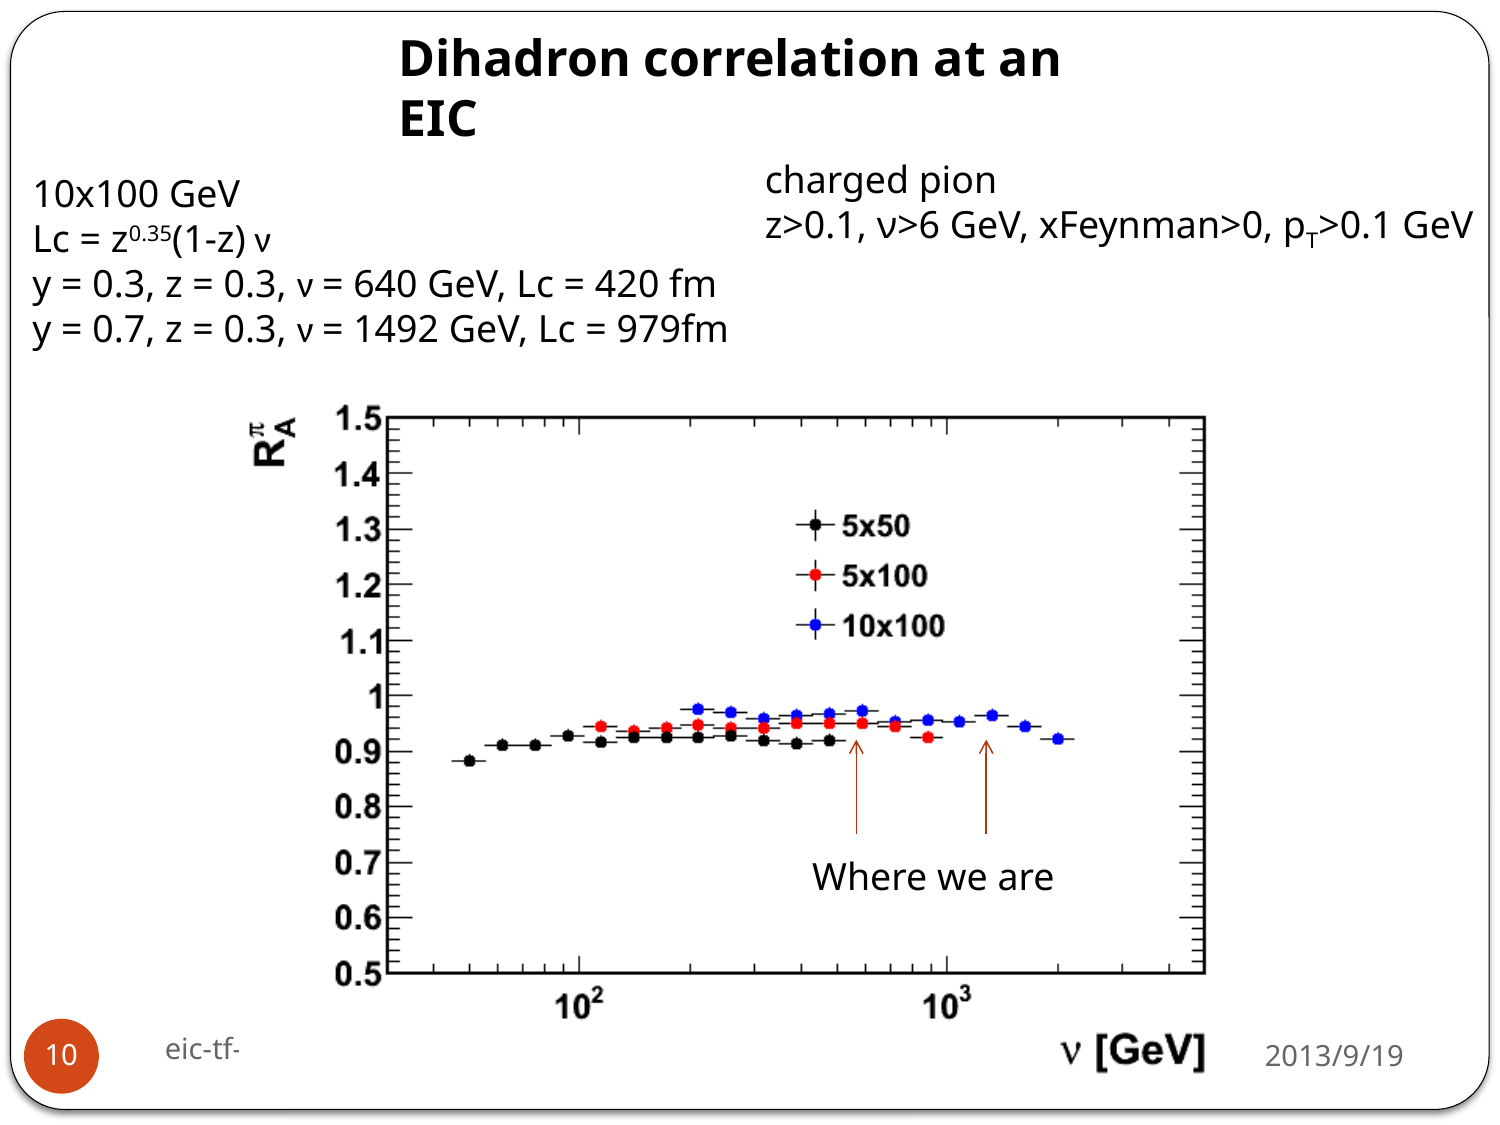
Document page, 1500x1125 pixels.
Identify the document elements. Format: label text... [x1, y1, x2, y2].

picture [239, 377, 1261, 1083]
text_box Dihadron correlation at an EIC [383, 19, 1117, 154]
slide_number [1012, 1015, 1419, 1094]
text_box 10x100 GeV Lc = z0.35(1-z) ν y = 0.3, z = 0.3, ν = 640 GeV, Lc = 420 fm y = 0.7, z = 0.3, ν = 1492 GeV, Lc = 979fm [17, 162, 845, 358]
footer eic-tf-meeting [150, 1012, 235, 1088]
slide_number 10 [23, 1018, 99, 1094]
text_box charged pion z>0.1, ν>6 GeV, xFeynman>0, pT>0.1 GeV [750, 148, 1495, 260]
